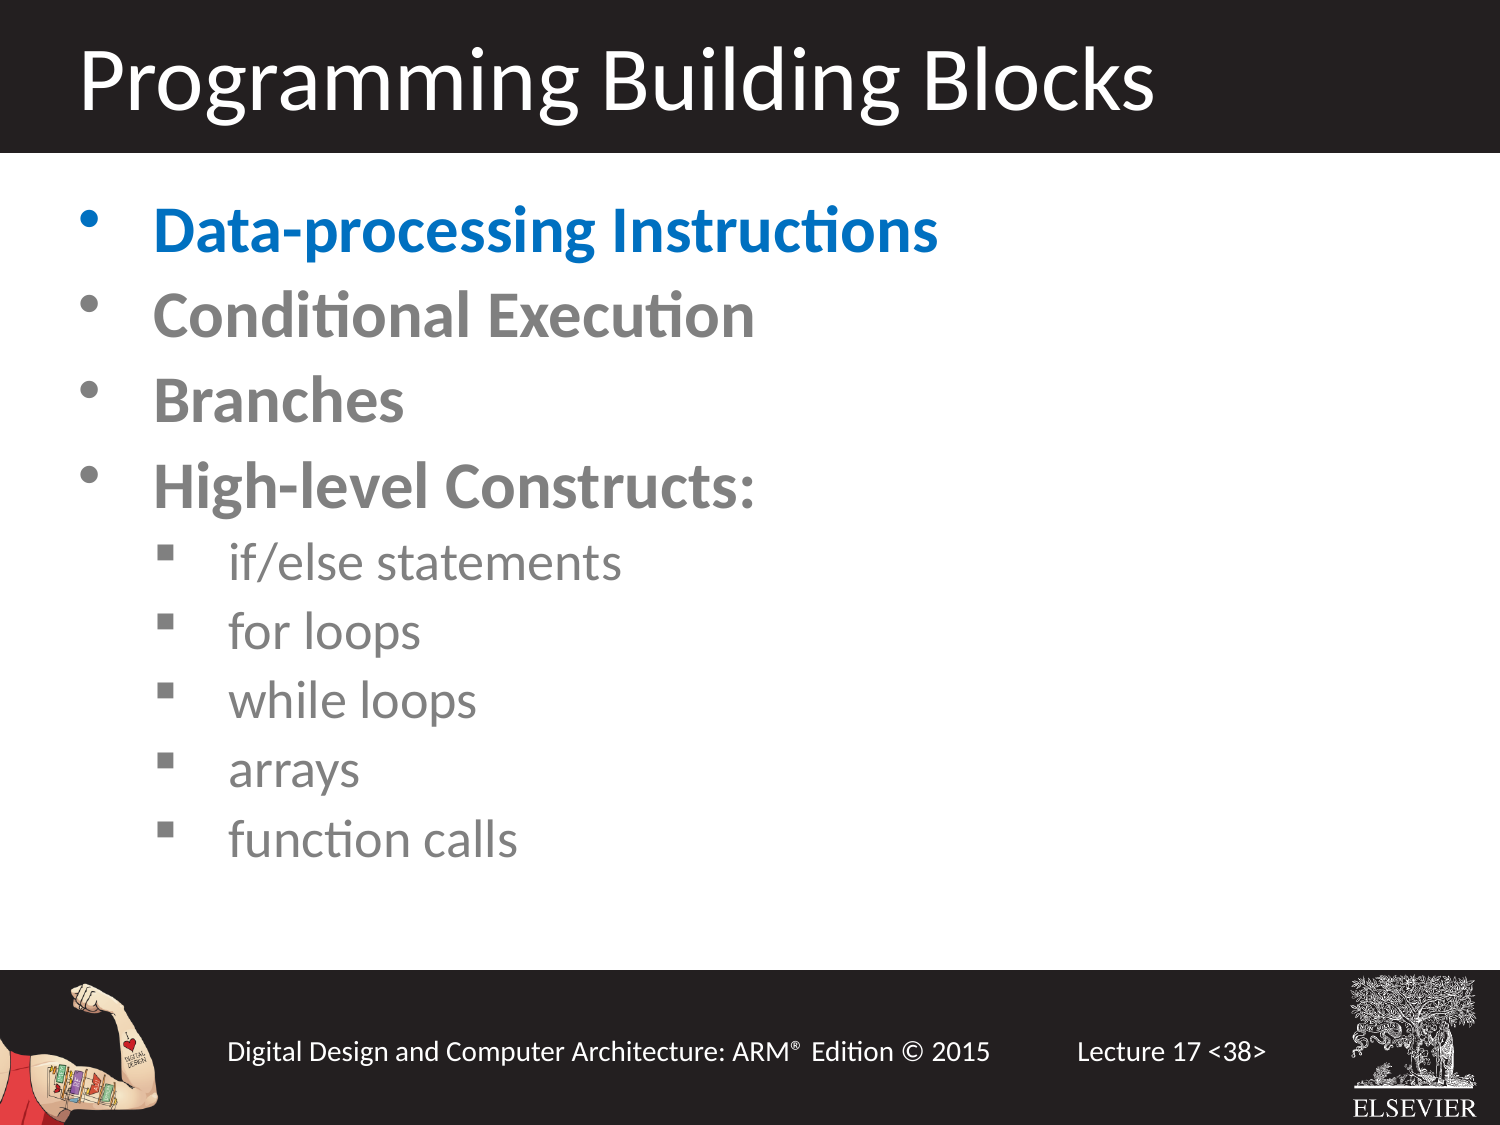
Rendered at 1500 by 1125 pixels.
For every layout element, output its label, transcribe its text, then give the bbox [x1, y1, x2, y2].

text_box Programming Building Blocks [63, 11, 1488, 136]
picture [1350, 974, 1477, 1117]
text_box Data-processing Instructions Conditional Execution Branches High-level Constructs: if/else statements for loops while loops arrays function calls [63, 187, 1413, 1000]
picture [0, 979, 163, 1125]
